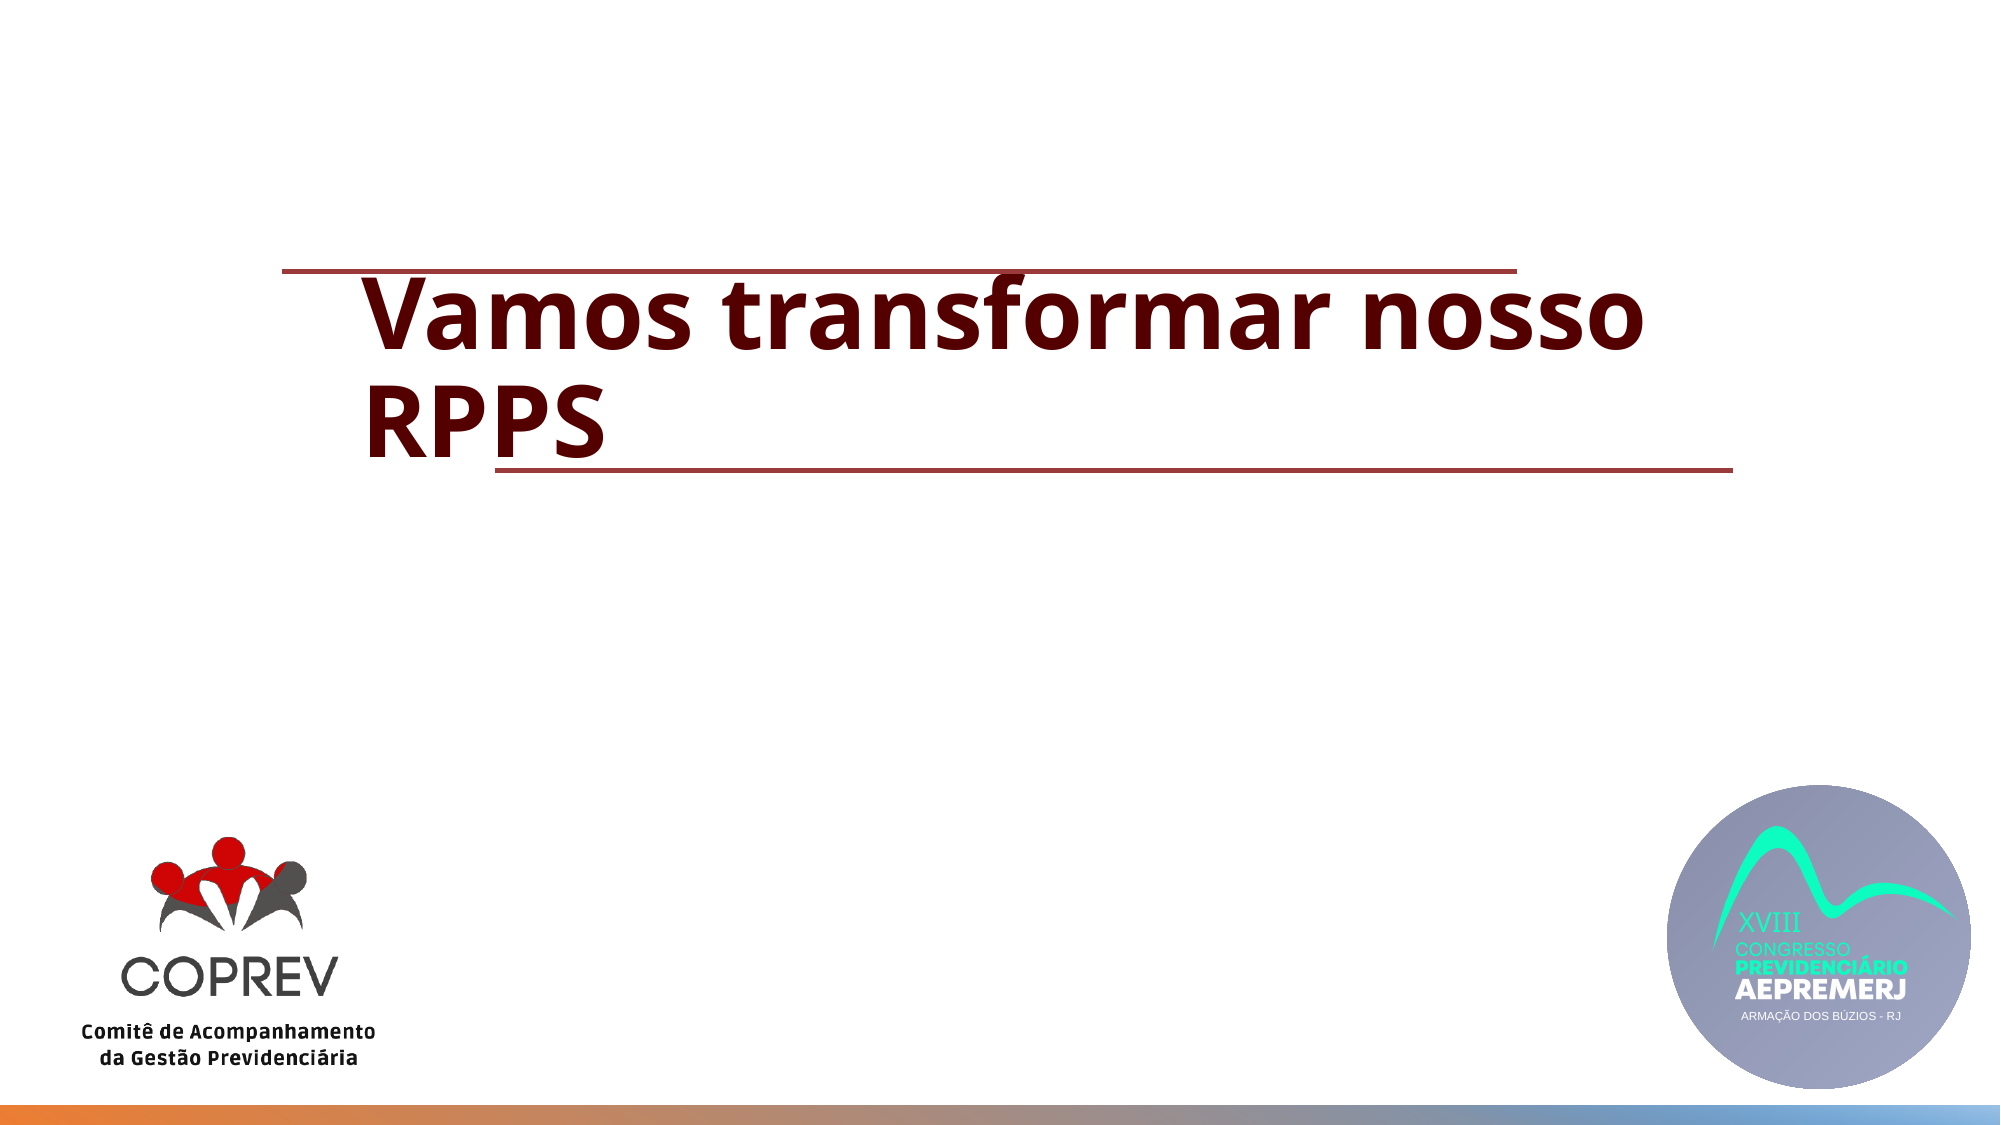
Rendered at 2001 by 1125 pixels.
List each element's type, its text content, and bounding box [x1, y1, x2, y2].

picture [60, 826, 397, 1088]
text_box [1667, 785, 1971, 1089]
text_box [0, 1105, 2000, 1125]
text_box Vamos transformar nosso RPPS [346, 219, 1757, 523]
